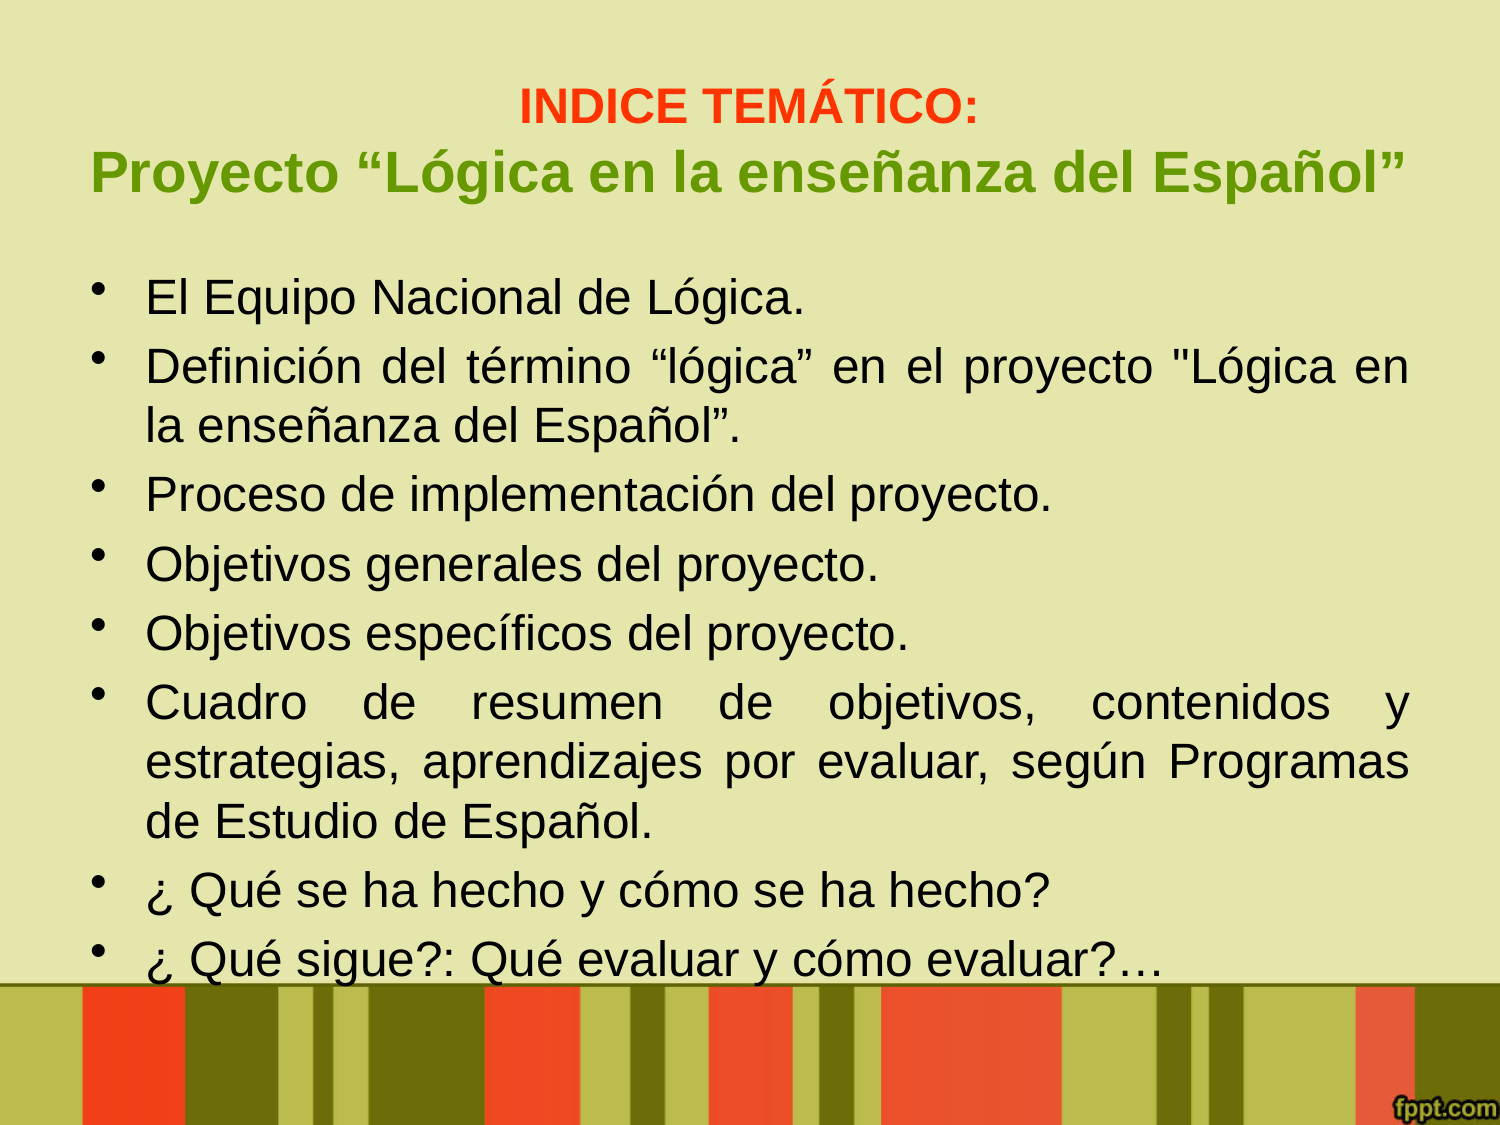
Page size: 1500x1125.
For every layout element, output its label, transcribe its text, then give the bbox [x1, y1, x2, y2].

list El Equipo Nacional de Lógica. Definición del término “lógica” en el proyecto "Lógica en la enseñanza del Español”. Proceso de implementación del proyecto. Objetivos generales del proyecto. Objetivos específicos del proyecto. Cuadro de resumen de objetivos, contenidos y estrategias, aprendizajes por evaluar, según Programas de Estudio de Español. ¿ Qué se ha hecho y cómo se ha hecho? ¿ Qué sigue?: Qué evaluar y cómo evaluar?… [74, 256, 1426, 1000]
picture [0, 0, 1500, 1125]
title INDICE TEMÁTICO: Proyecto “Lógica en la enseñanza del Español” [74, 44, 1426, 233]
